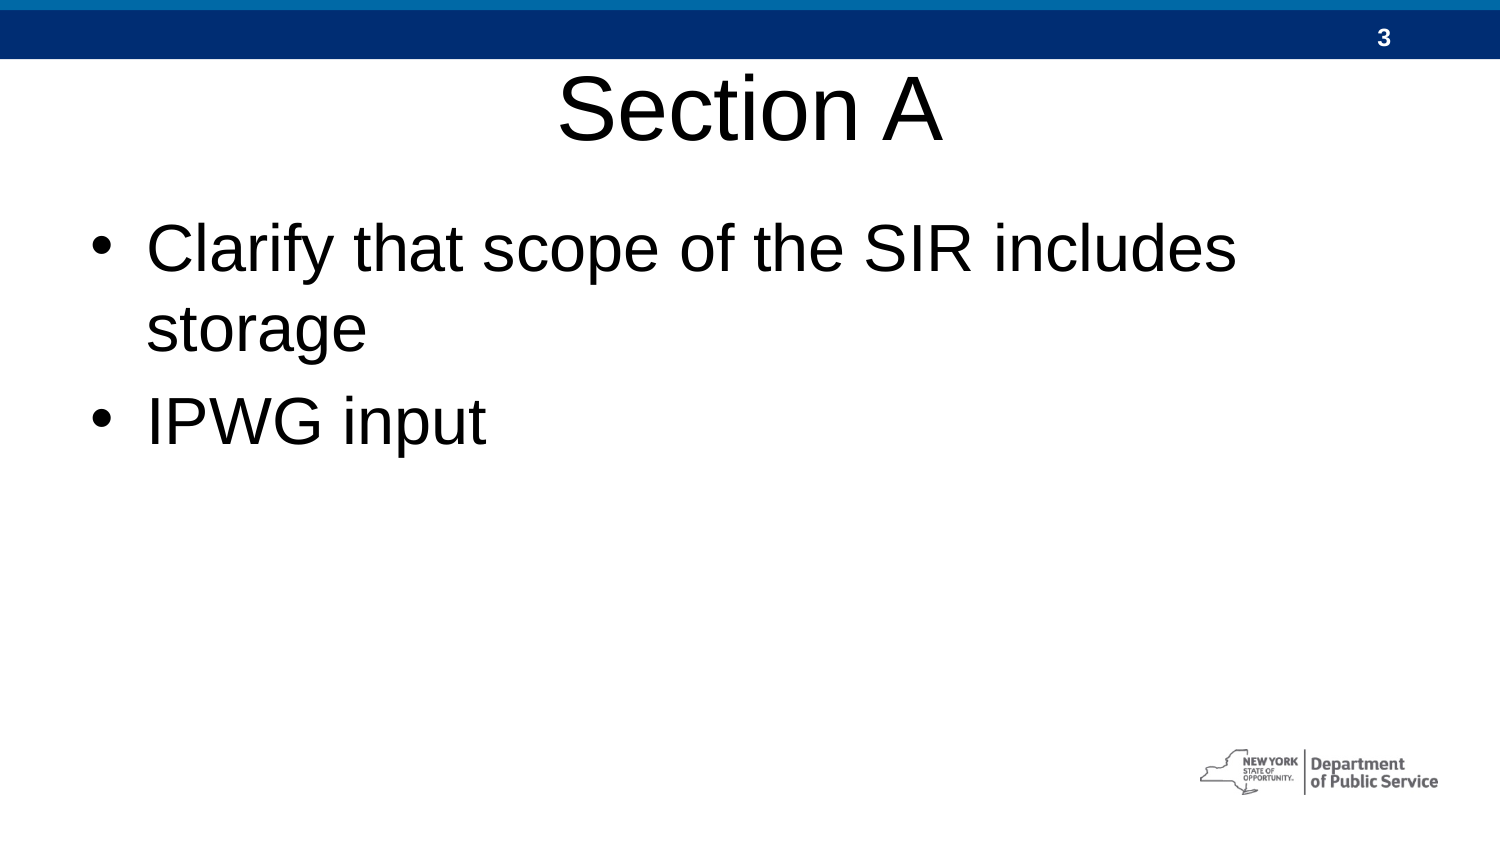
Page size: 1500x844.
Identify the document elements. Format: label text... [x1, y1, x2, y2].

list Clarify that scope of the SIR includes storage IPWG input [75, 196, 1425, 722]
picture [1200, 749, 1438, 795]
title Section A [75, 33, 1425, 175]
